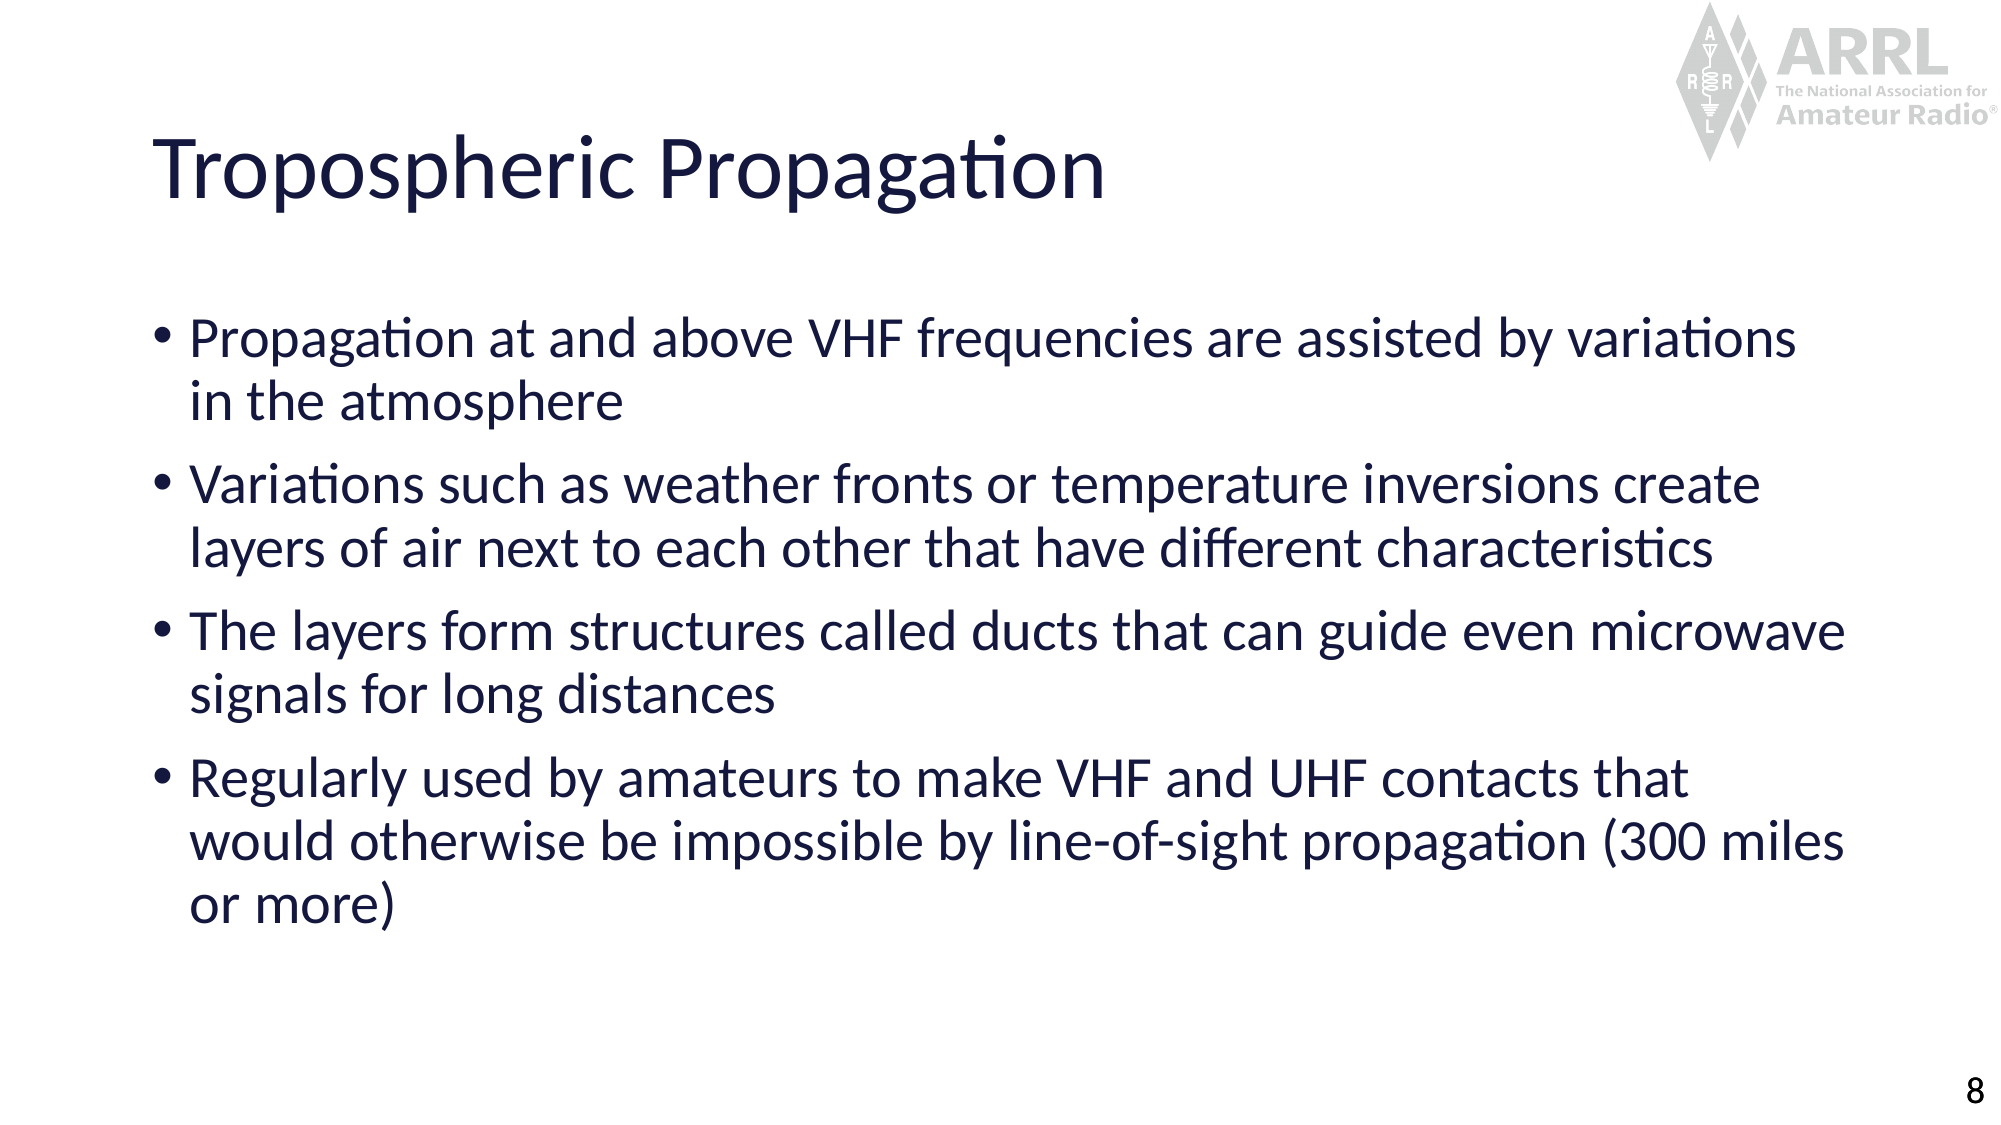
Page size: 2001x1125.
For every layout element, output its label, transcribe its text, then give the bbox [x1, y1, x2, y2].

picture [1674, 0, 2000, 164]
title Tropospheric Propagation [137, 59, 1863, 278]
list Propagation at and above VHF frequencies are assisted by variations in the atmosphere Variations such as weather fronts or temperature inversions create layers of air next to each other that have different characteristics The layers form structures called ducts that can guide even microwave signals for long distances Regularly used by amateurs to make VHF and UHF contacts that would otherwise be impossible by line-of-sight propagation (300 miles or more) [137, 299, 1863, 1014]
